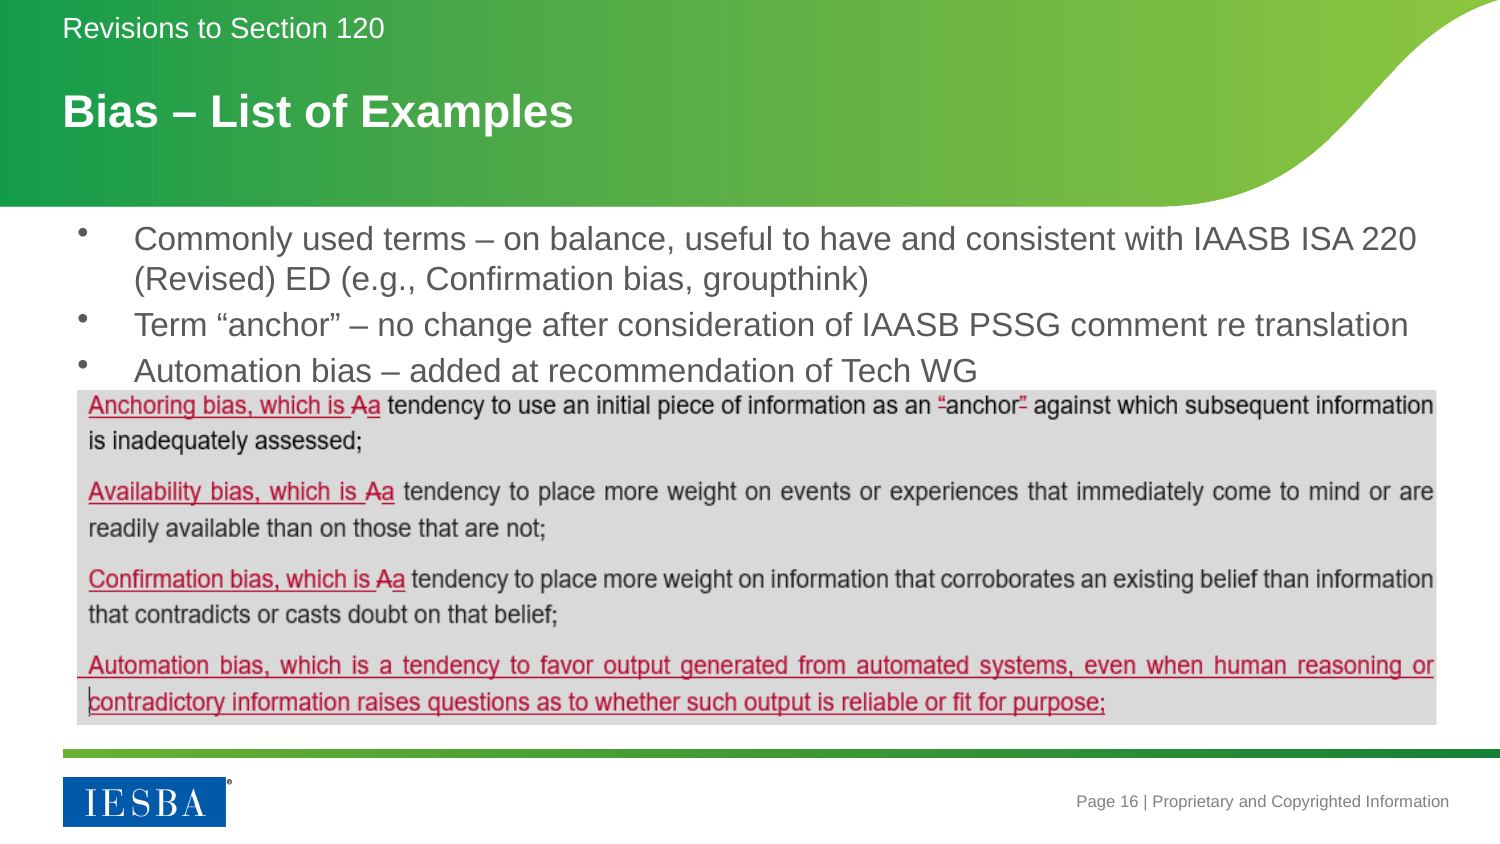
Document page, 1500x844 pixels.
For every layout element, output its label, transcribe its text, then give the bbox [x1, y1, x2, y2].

subtitle Revisions to Section 120 [62, 9, 500, 38]
picture [76, 390, 1438, 726]
list Commonly used terms – on balance, useful to have and consistent with IAASB ISA 220 (Revised) ED (e.g., Confirmation bias, groupthink) Term “anchor” – no change after consideration of IAASB PSSG comment re translation Automation bias – added at recommendation of Tech WG [62, 209, 1450, 712]
title Bias – List of Examples [62, 46, 1300, 172]
picture [0, 0, 1500, 207]
picture [63, 777, 232, 827]
